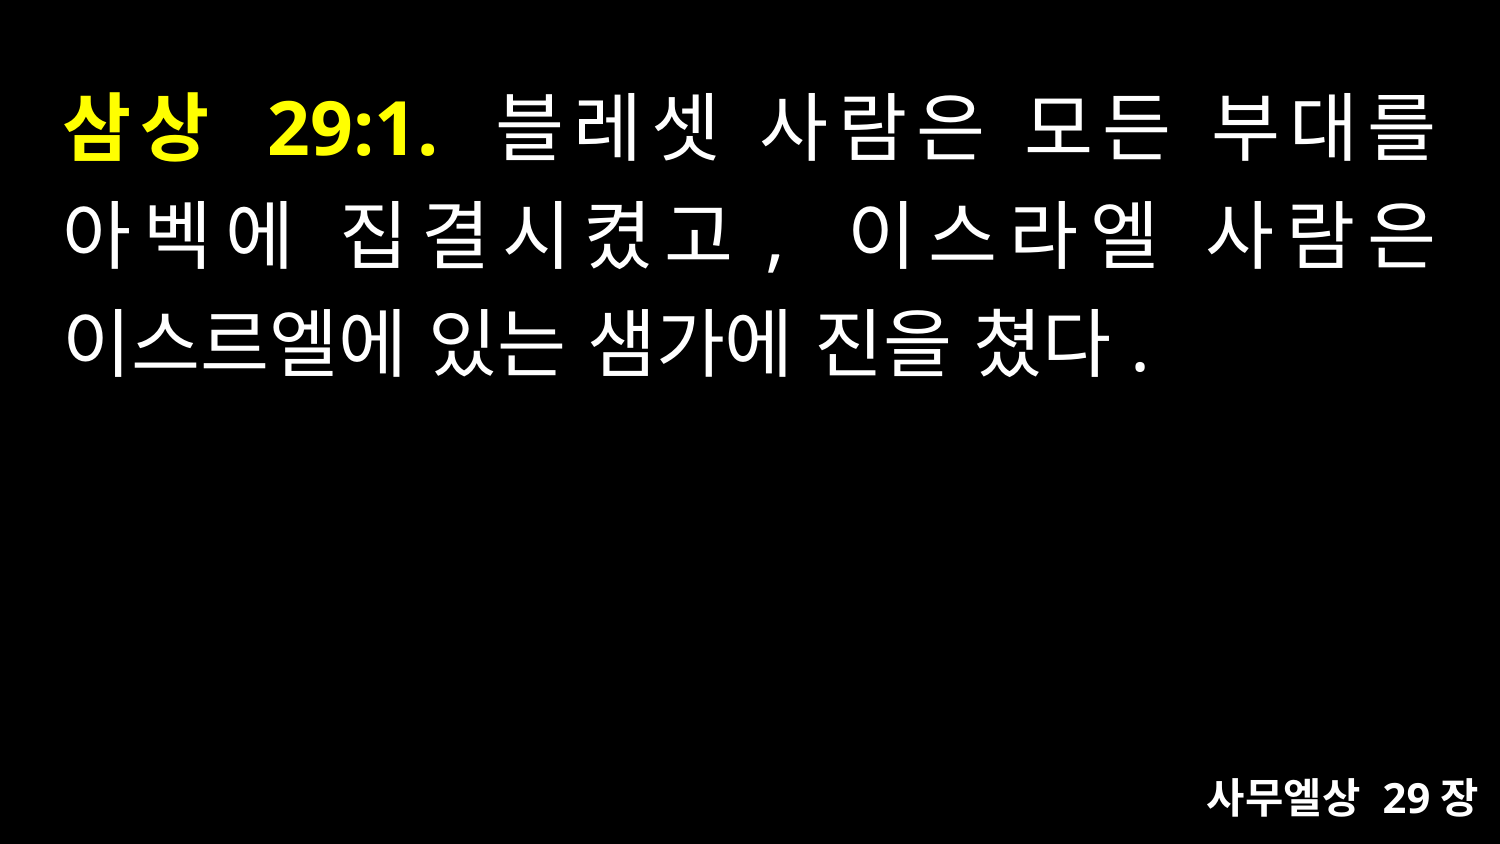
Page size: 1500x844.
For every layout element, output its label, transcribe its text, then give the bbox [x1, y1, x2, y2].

title 삼상 29:1. 블레셋 사람은 모든 부대를 아벡에 집결시켰고, 이스라엘 사람은 이스르엘에 있는 샘가에 진을 쳤다. [0, 0, 1500, 844]
subtitle 사무엘상 29장 [916, 770, 1500, 844]
